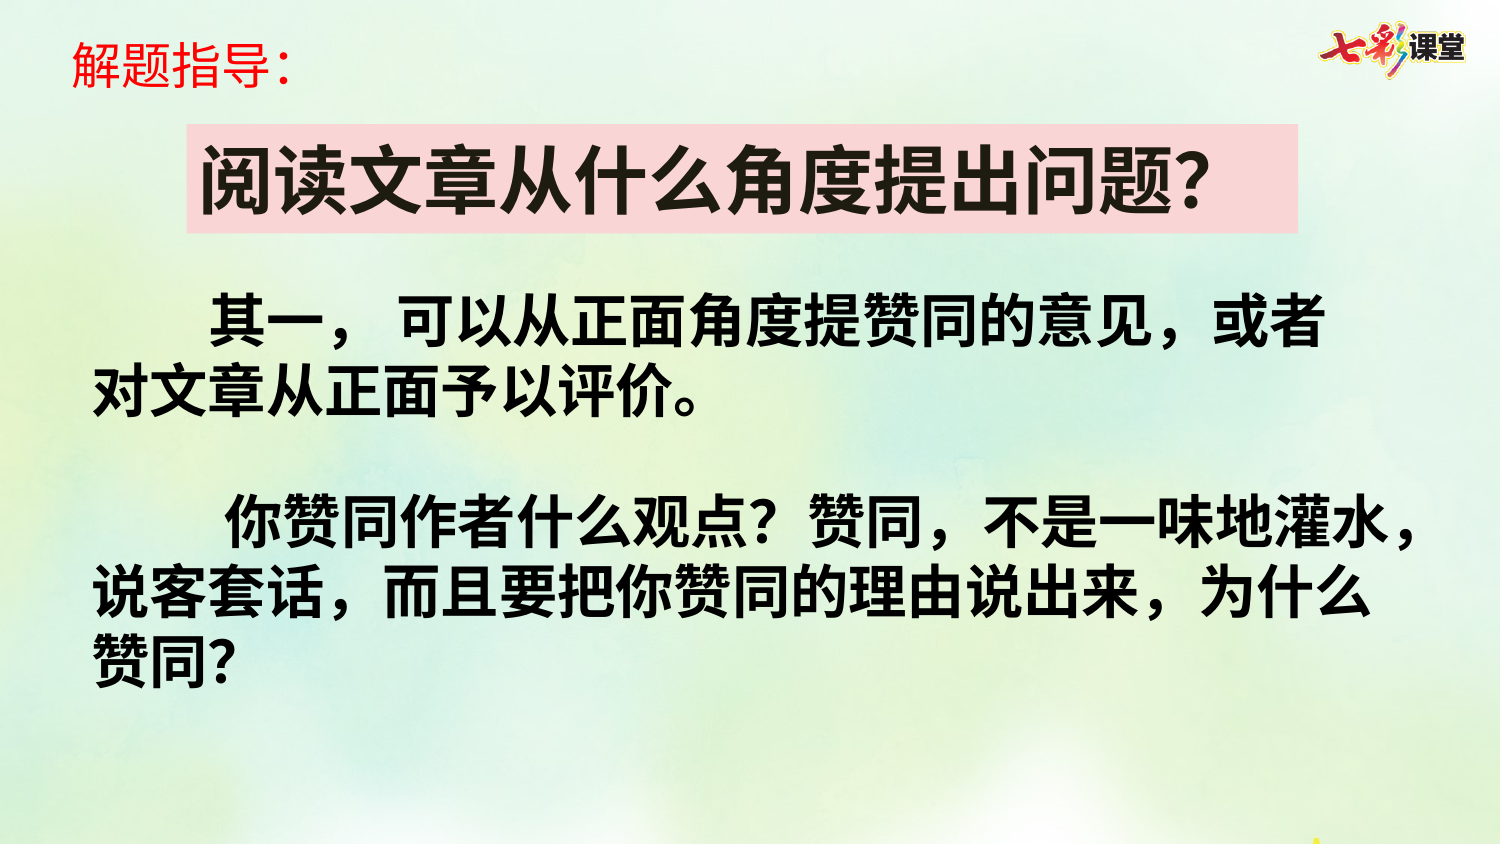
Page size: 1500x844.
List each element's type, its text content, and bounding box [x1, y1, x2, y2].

text_box 阅读文章从什么角度提出问题？ [186, 124, 1299, 234]
text_box 其一， 可以从正面角度提赞同的意见，或者对文章从正面予以评价。 [76, 277, 1388, 432]
text_box 你赞同作者什么观点？赞同，不是一味地灌水，说客套话，而且要把你赞同的理由说出来，为什么赞同？ [76, 478, 1412, 703]
text_box 解题指导： [56, 27, 337, 102]
picture [0, 0, 1500, 844]
